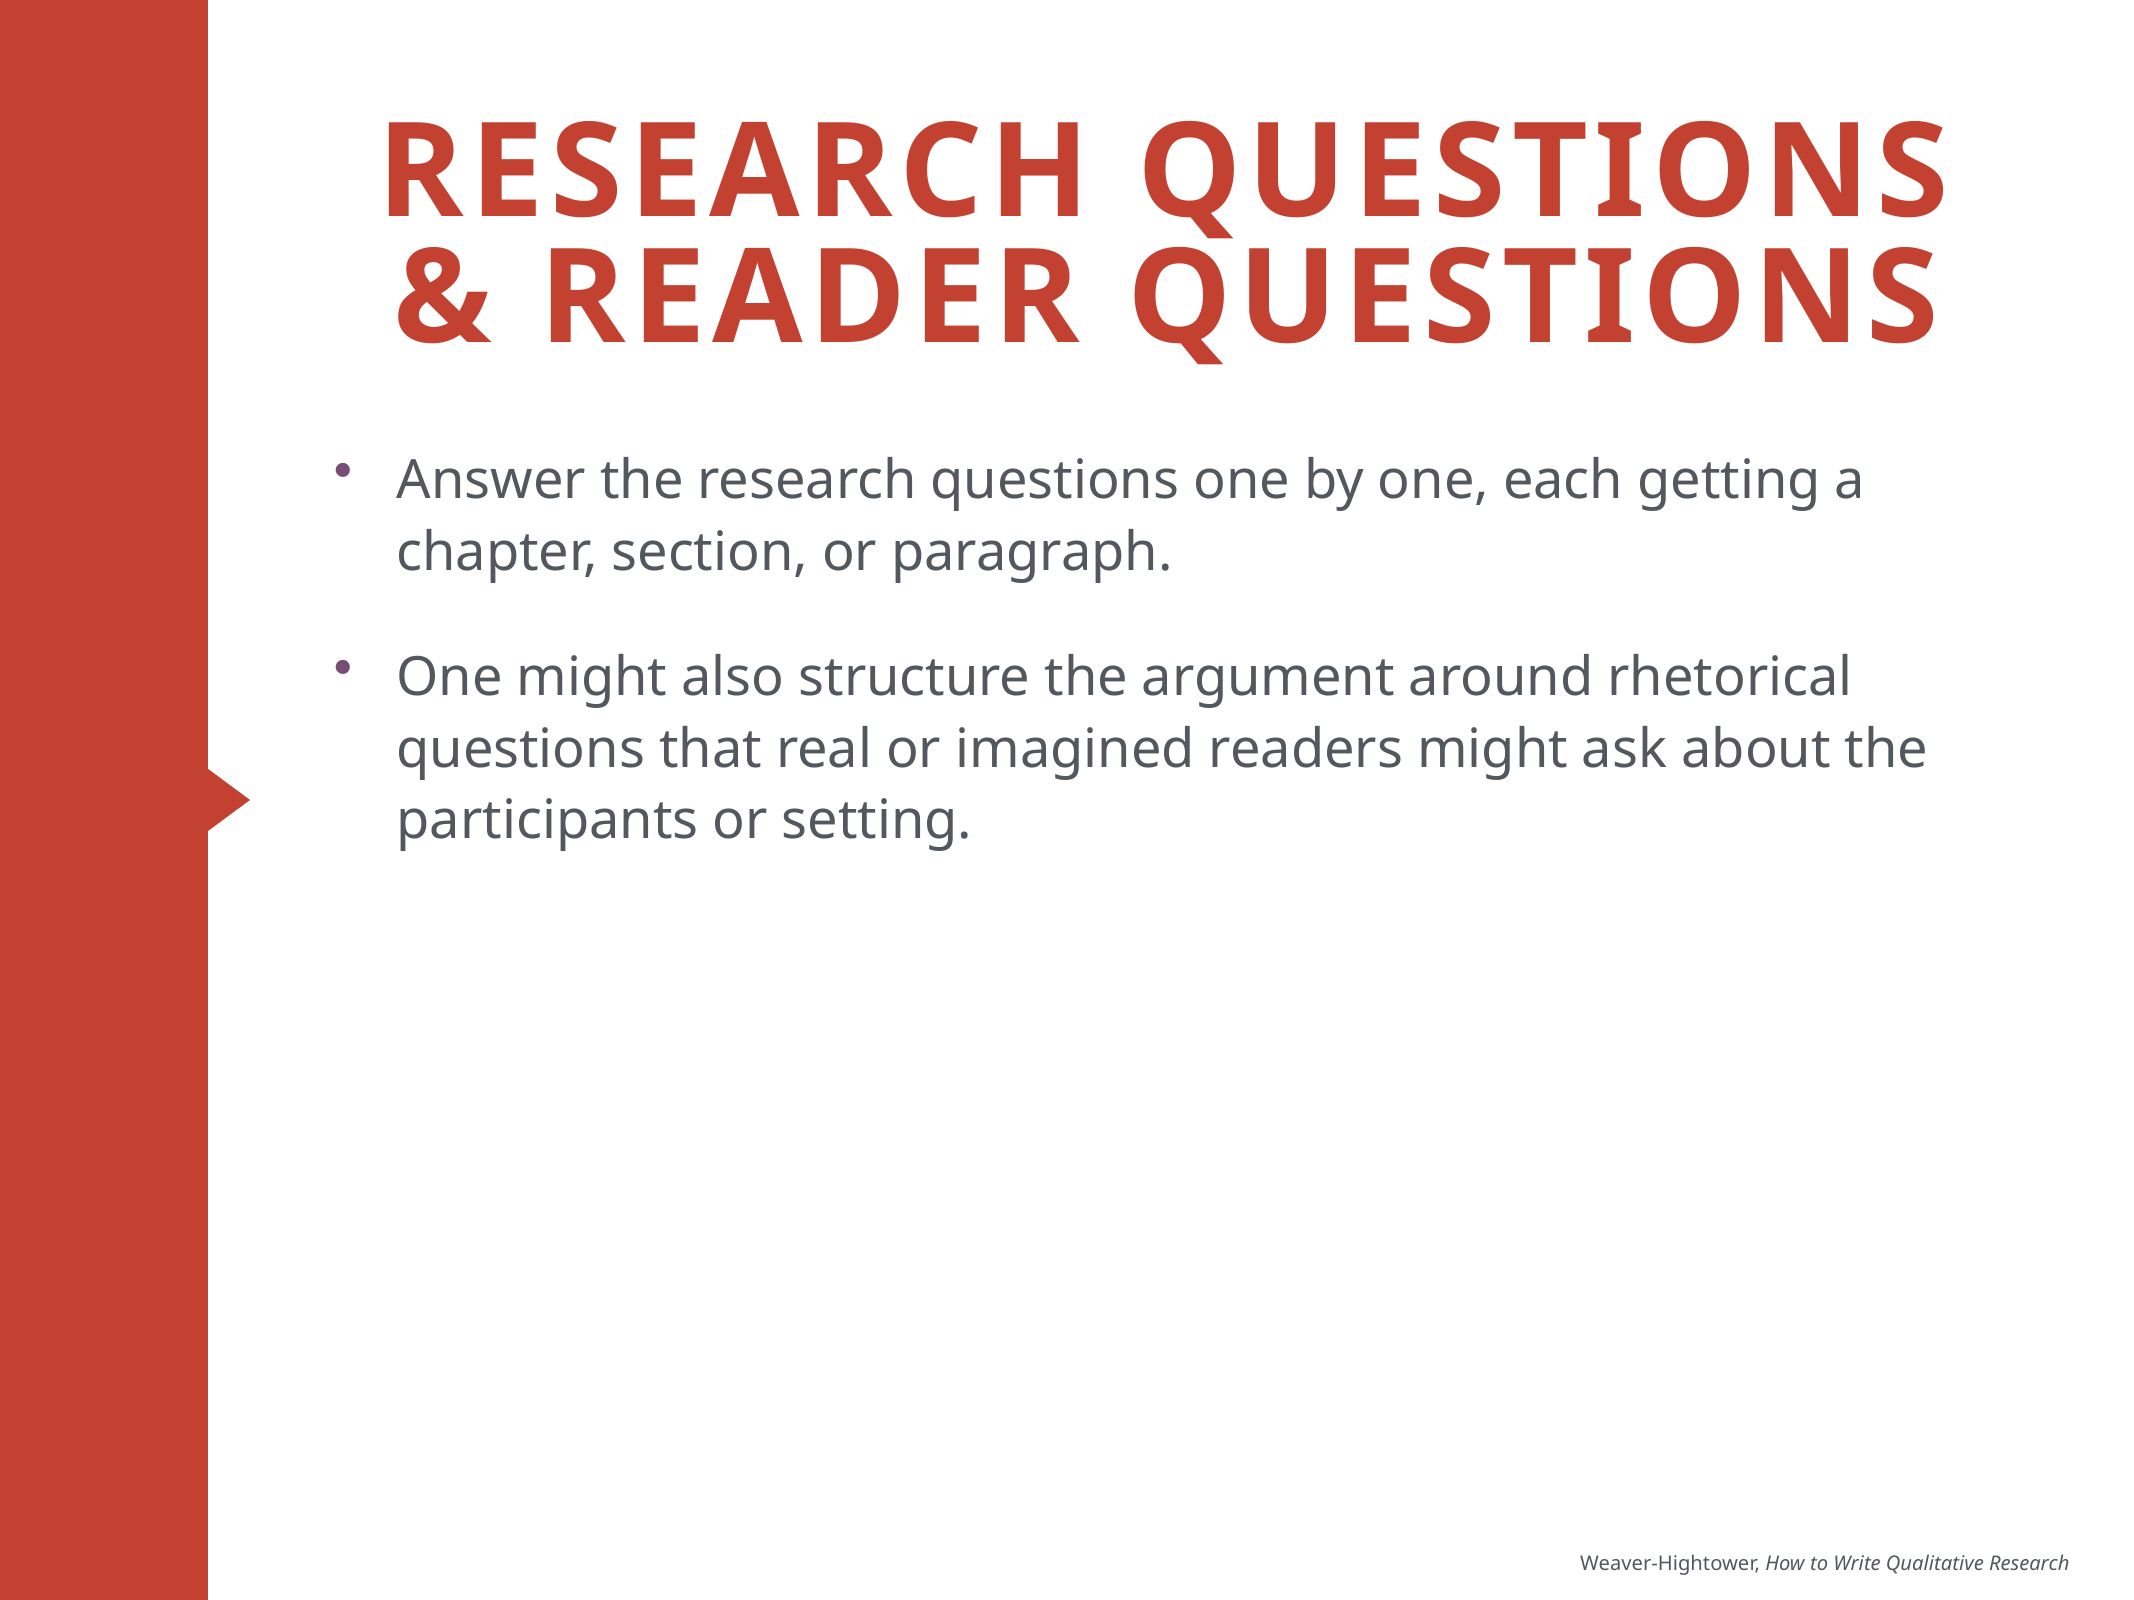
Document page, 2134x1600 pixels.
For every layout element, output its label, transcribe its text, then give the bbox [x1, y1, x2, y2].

title Research questions & Reader questions [333, 79, 2002, 406]
list Answer the research questions one by one, each getting a chapter, section, or paragraph. One might also structure the argument around rhetorical questions that real or imagined readers might ask about the participants or setting. [333, 437, 2002, 1386]
